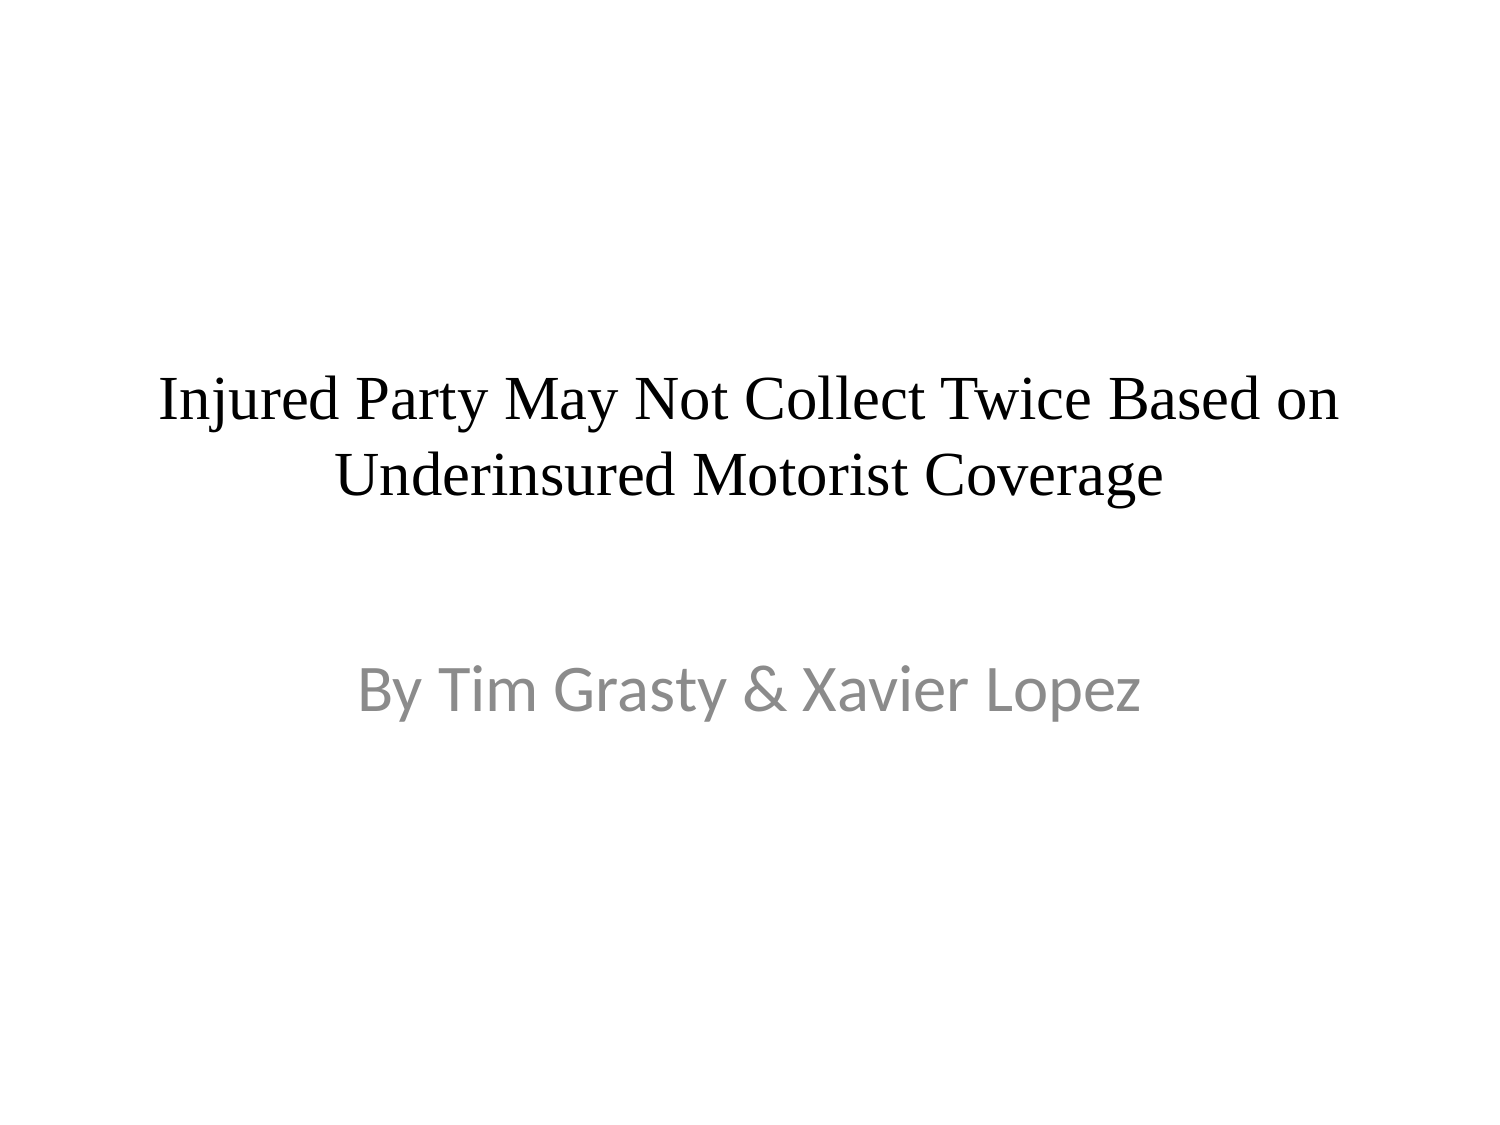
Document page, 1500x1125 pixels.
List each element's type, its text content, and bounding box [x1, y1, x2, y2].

subtitle By Tim Grasty & Xavier Lopez [225, 637, 1275, 925]
title Injured Party May Not Collect Twice Based on Underinsured Motorist Coverage [112, 349, 1388, 591]
